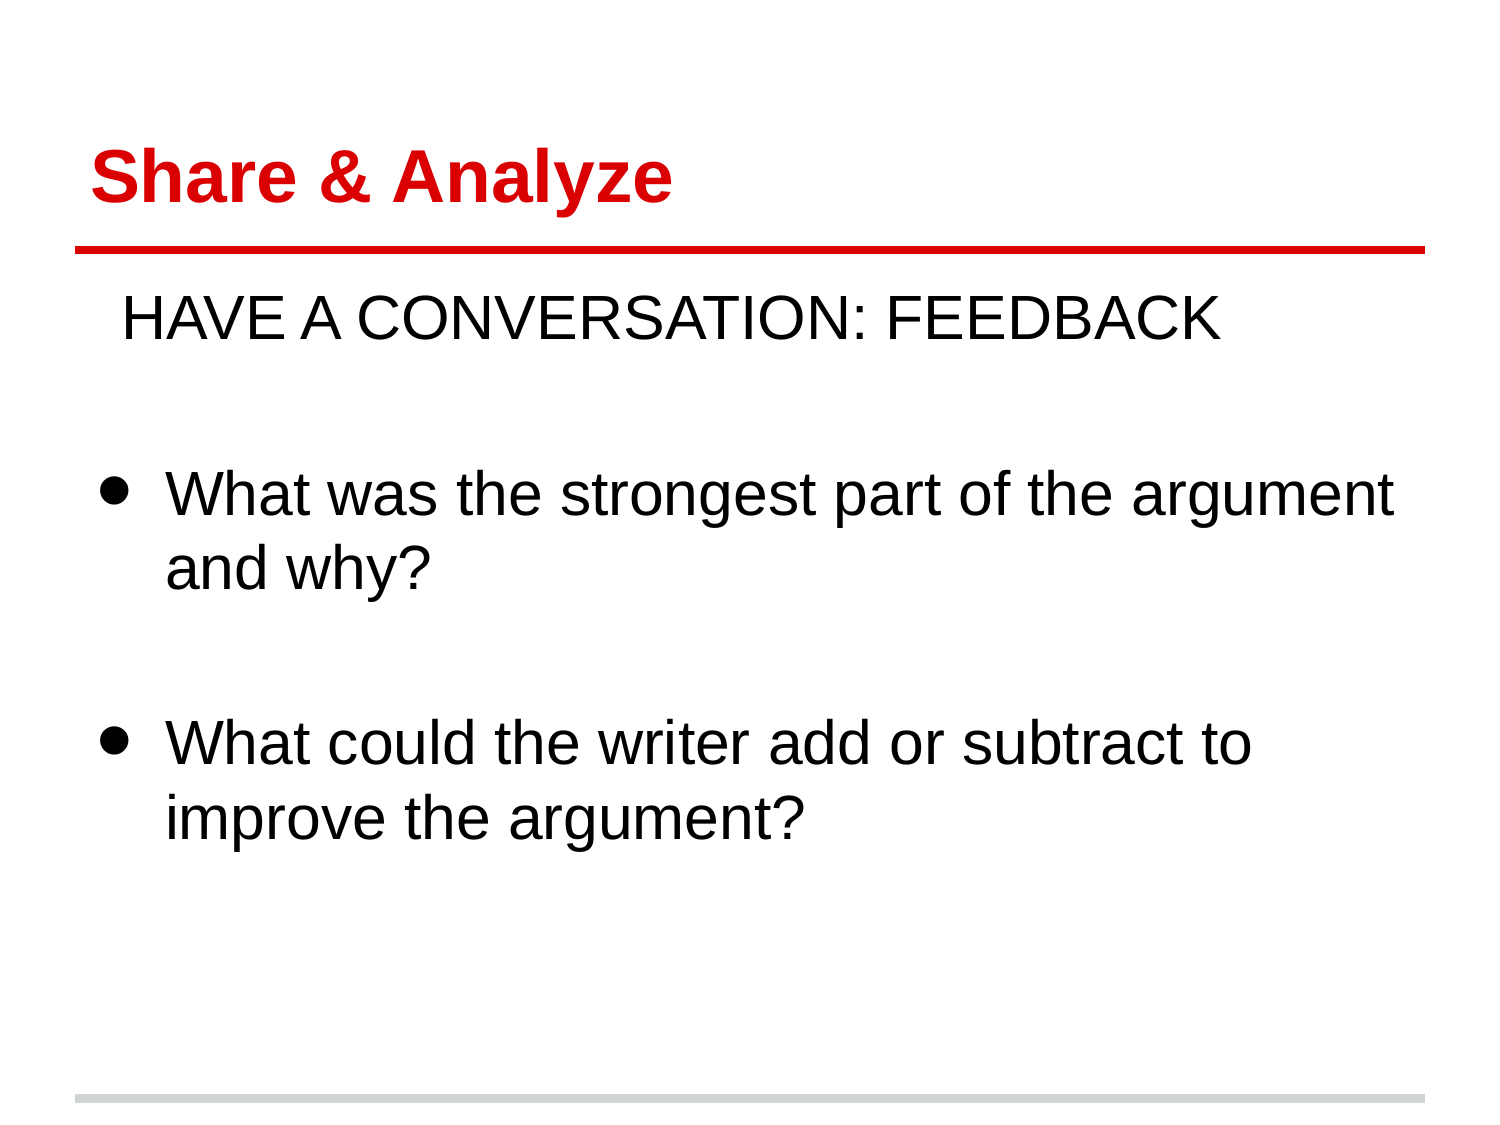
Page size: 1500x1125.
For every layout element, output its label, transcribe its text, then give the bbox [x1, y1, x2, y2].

title Share & Analyze [75, 45, 1425, 233]
list HAVE A CONVERSATION: FEEDBACK What was the strongest part of the argument and why? What could the writer add or subtract to improve the argument? [75, 262, 1425, 1078]
